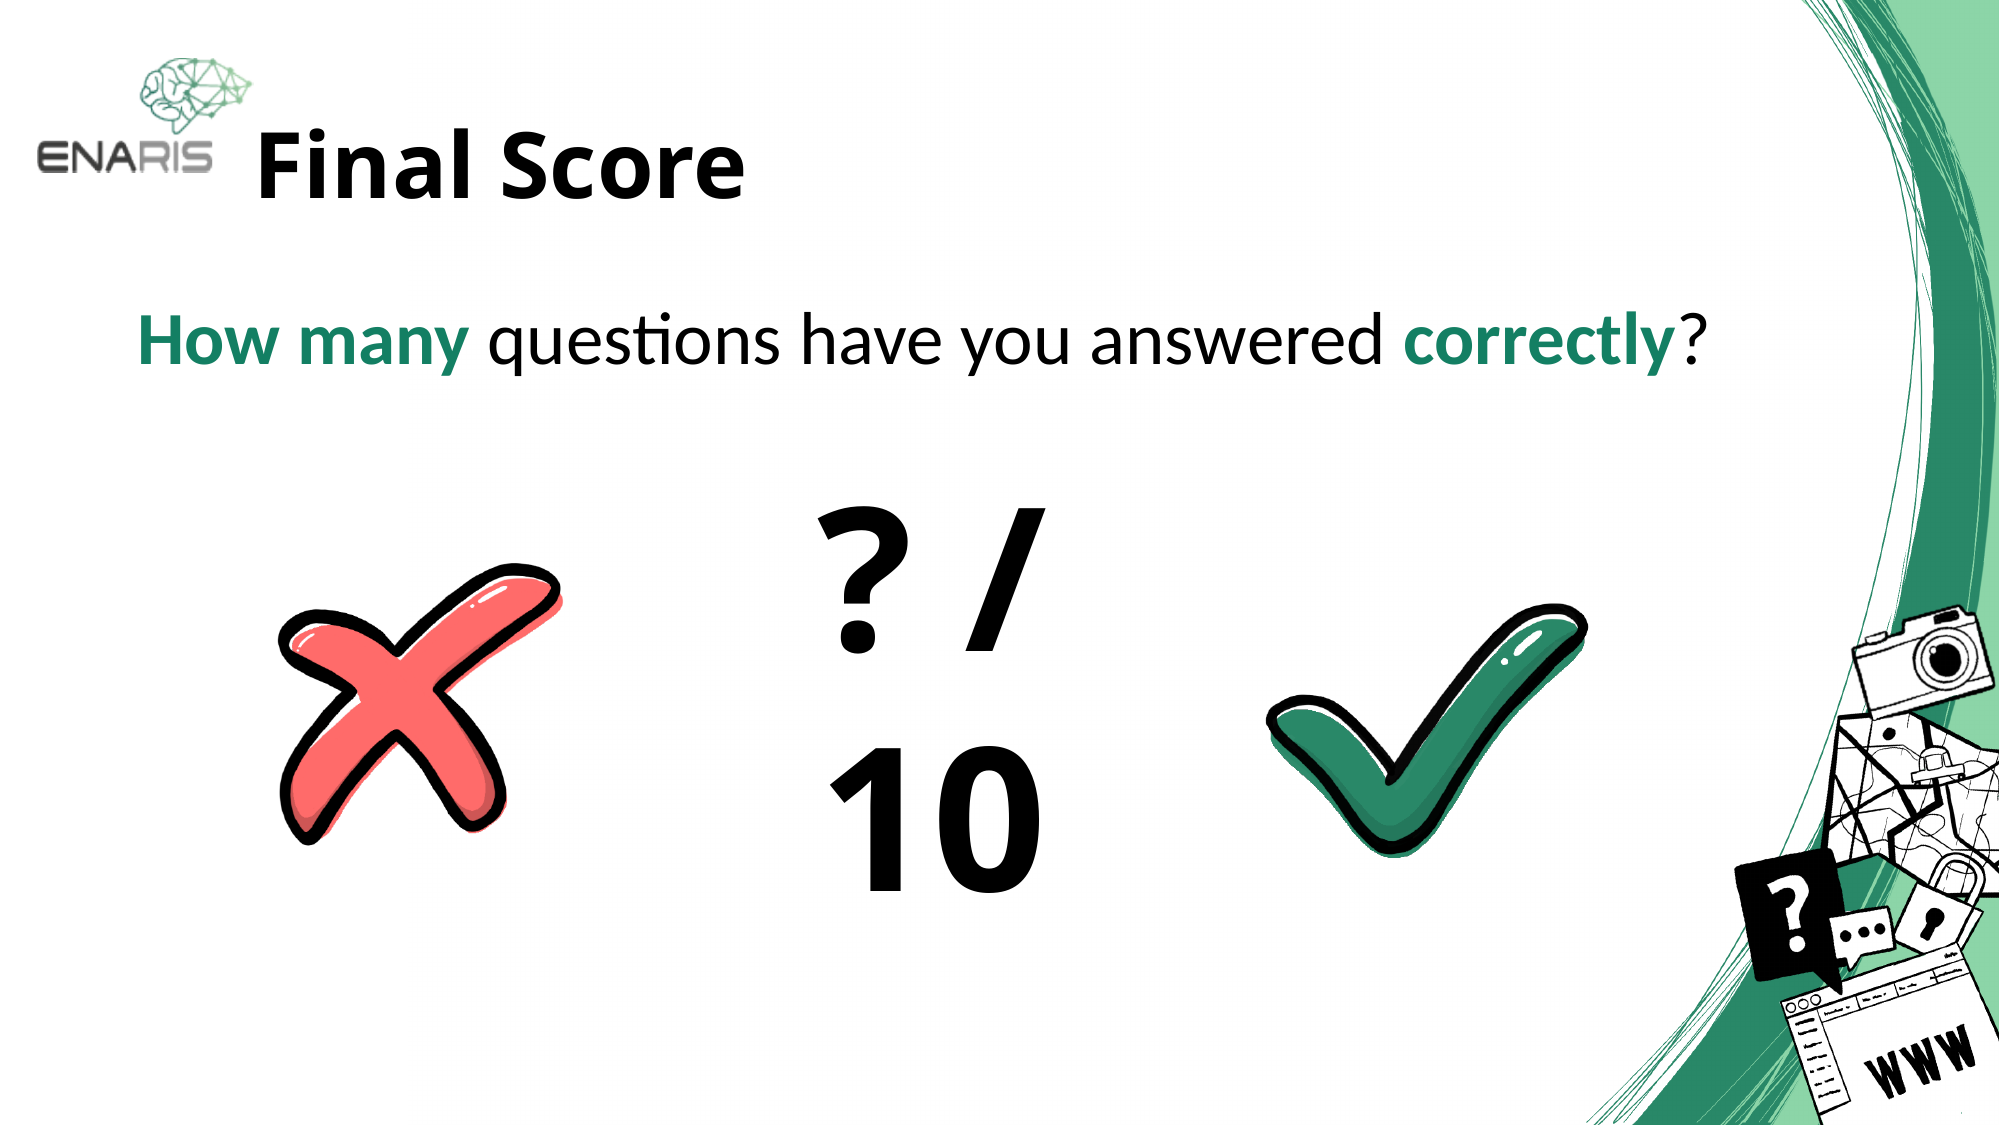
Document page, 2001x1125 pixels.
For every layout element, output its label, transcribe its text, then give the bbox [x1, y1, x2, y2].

picture [213, 521, 601, 901]
picture [37, 58, 254, 173]
picture [1137, 452, 1696, 970]
text_box ? / 10 [667, 443, 1198, 939]
title Final Score [253, 59, 1863, 278]
picture [408, 0, 1999, 1125]
list How many questions have you answered correctly? [137, 299, 1728, 1014]
